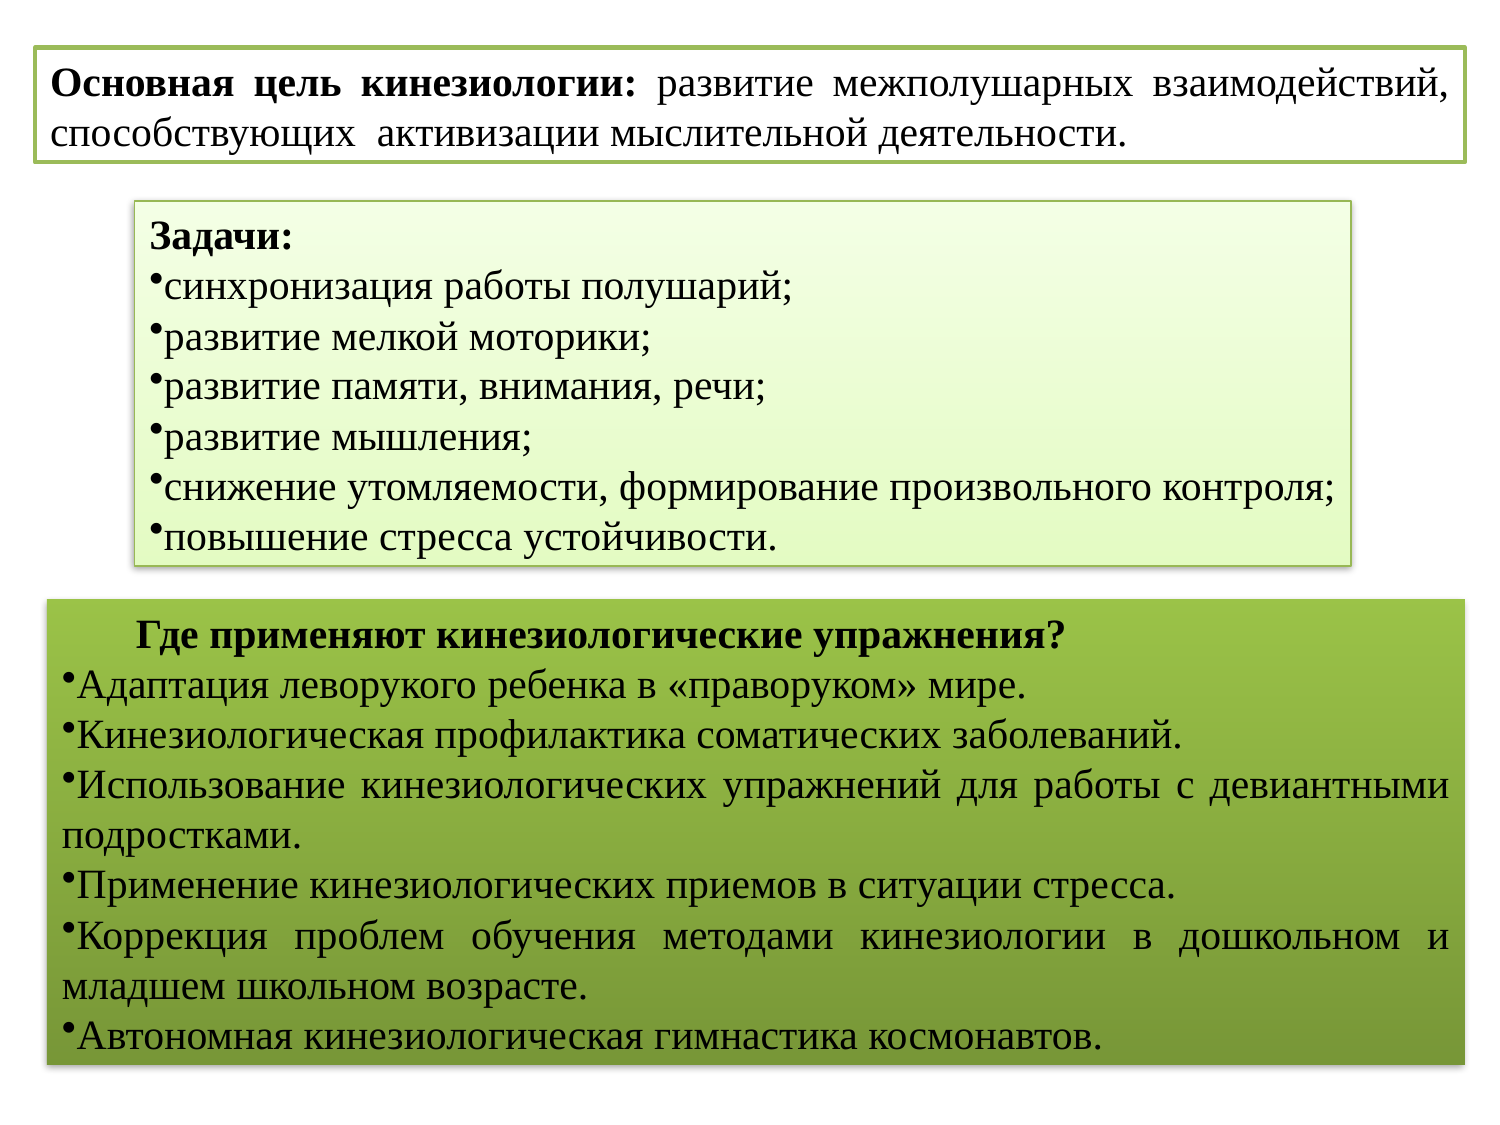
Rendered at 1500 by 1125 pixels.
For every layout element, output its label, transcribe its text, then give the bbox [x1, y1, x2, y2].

text_box Где применяют кинезиологические упражнения? Адаптация леворукого ребенка в «праворуком» мире. Кинезиологическая профилактика соматических заболеваний. Использование кинезиологических упражнений для работы с девиантными подростками. Применение кинезиологических приемов в ситуации стресса. Коррекция проблем обучения методами кинезиологии в дошкольном и младшем школьном возрасте. Автономная кинезиологическая гимнастика космонавтов. [46, 599, 1465, 1065]
text_box Основная цель кинезиологии: развитие межполушарных взаимодействий, способствующих активизации мыслительной деятельности. [33, 45, 1467, 164]
text_box Задачи: синхронизация работы полушарий; развитие мелкой моторики; развитие памяти, внимания, речи; развитие мышления; снижение утомляемости, формирование произвольного контроля; повышение стресса устойчивости. [134, 200, 1352, 567]
